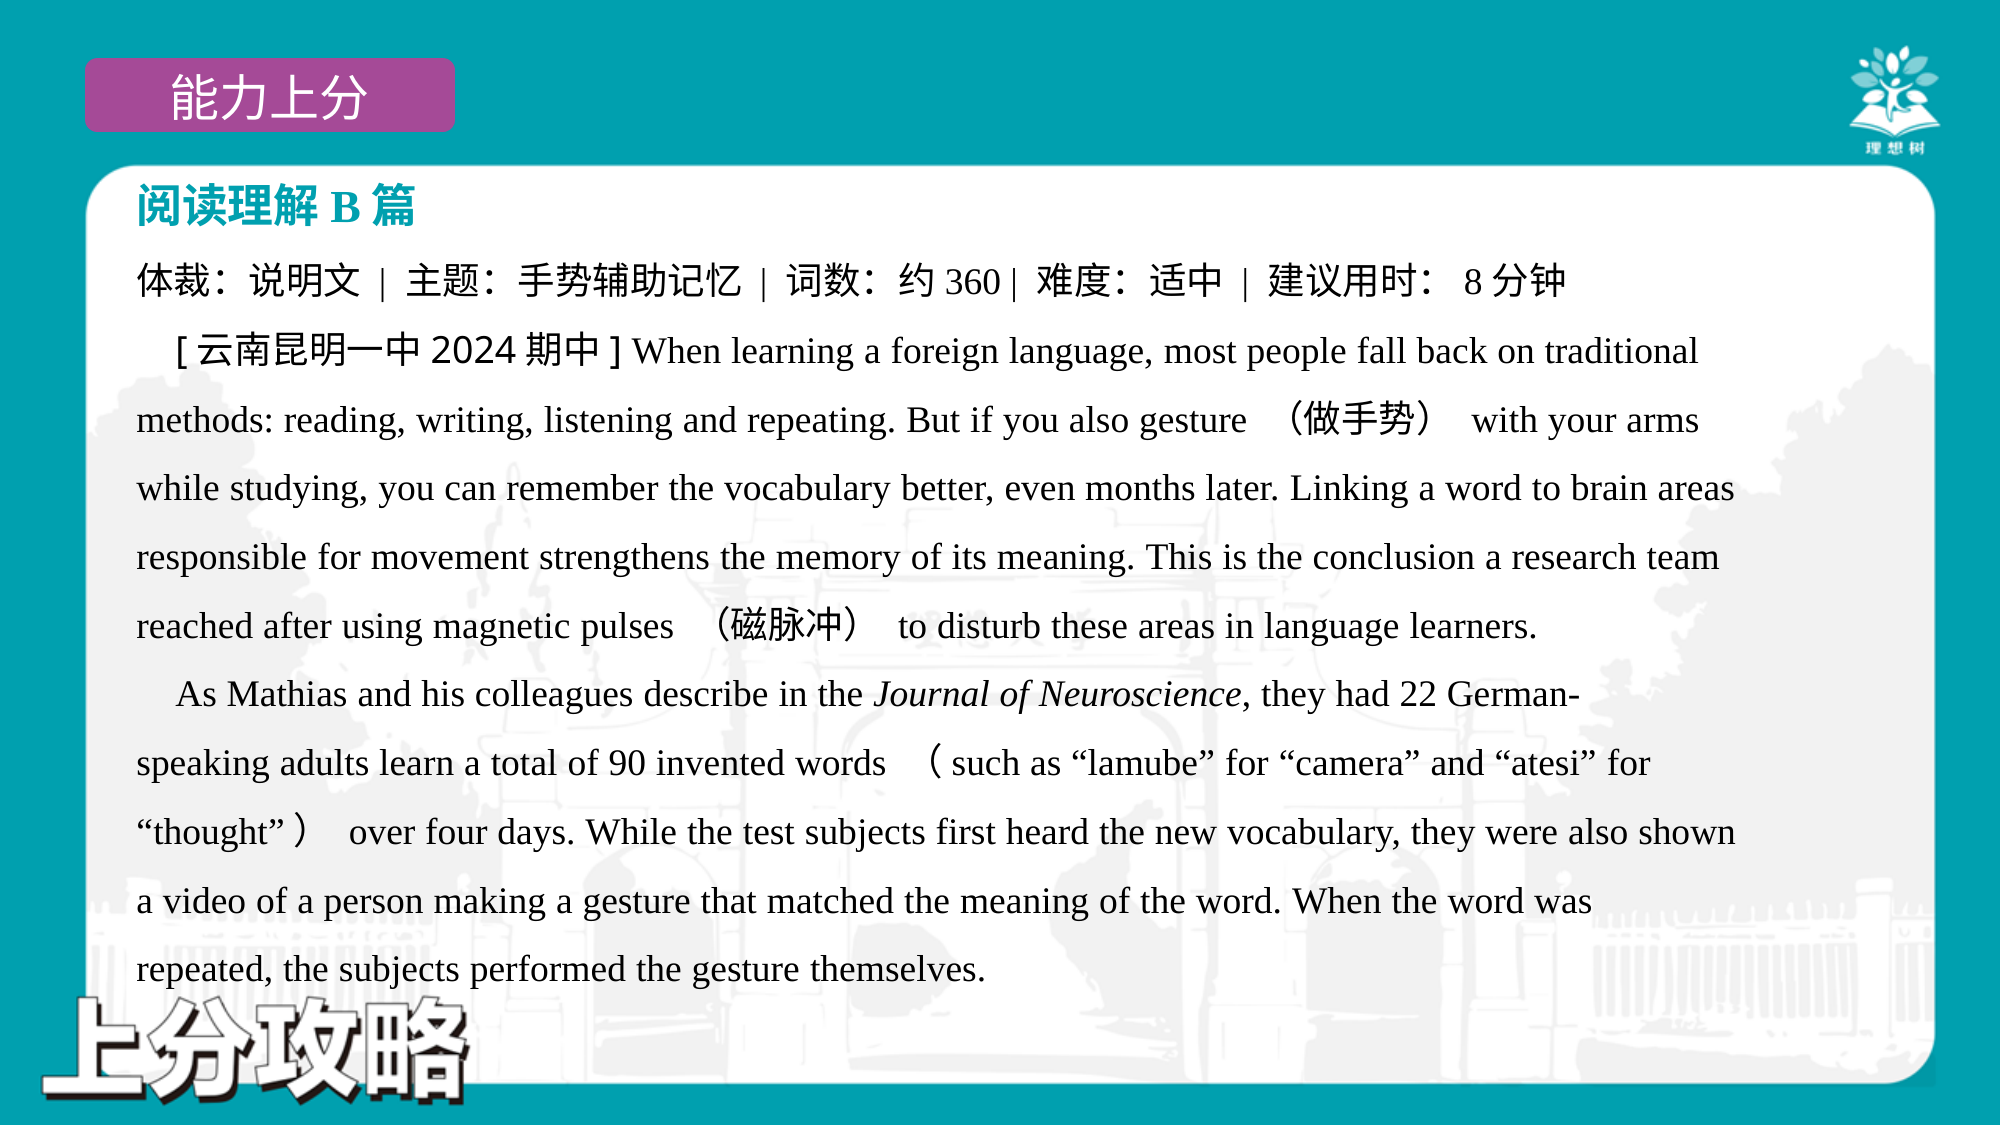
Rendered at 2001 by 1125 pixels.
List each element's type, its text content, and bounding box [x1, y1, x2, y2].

text_box 阅读理解B篇 [136, 176, 1865, 232]
picture [0, 0, 2000, 1125]
text_box 体裁：说明文 | 主题：手势辅助记忆 | 词数：约360 | 难度：适中 | 建议用时：8分钟 [云南昆明一中2024期中] When learning a foreign language, most people fall back on traditional methods: reading, writing, listening and repeating. But if you also gesture （做手势） with your arms while studying, you can remember the vocabulary better, even months later. Linking a word to brain areas responsible for movement strengthens the memory of its meaning. This is the conclusion a research team reached after using magnetic pulses （磁脉冲） to disturb these areas in language learners. As Mathias and his colleagues describe in the Journal of Neuroscience, they had 22 German- speaking adults learn a total of 90 invented words （such as “lamube” for “camera” and “atesi” for “thought”） over four days. While the test subjects first heard the new vocabulary, they were also shown a video of a person making a gesture that matched the meaning of the word. When the word was repeated, the subjects performed the gesture themselves. [136, 233, 1865, 990]
